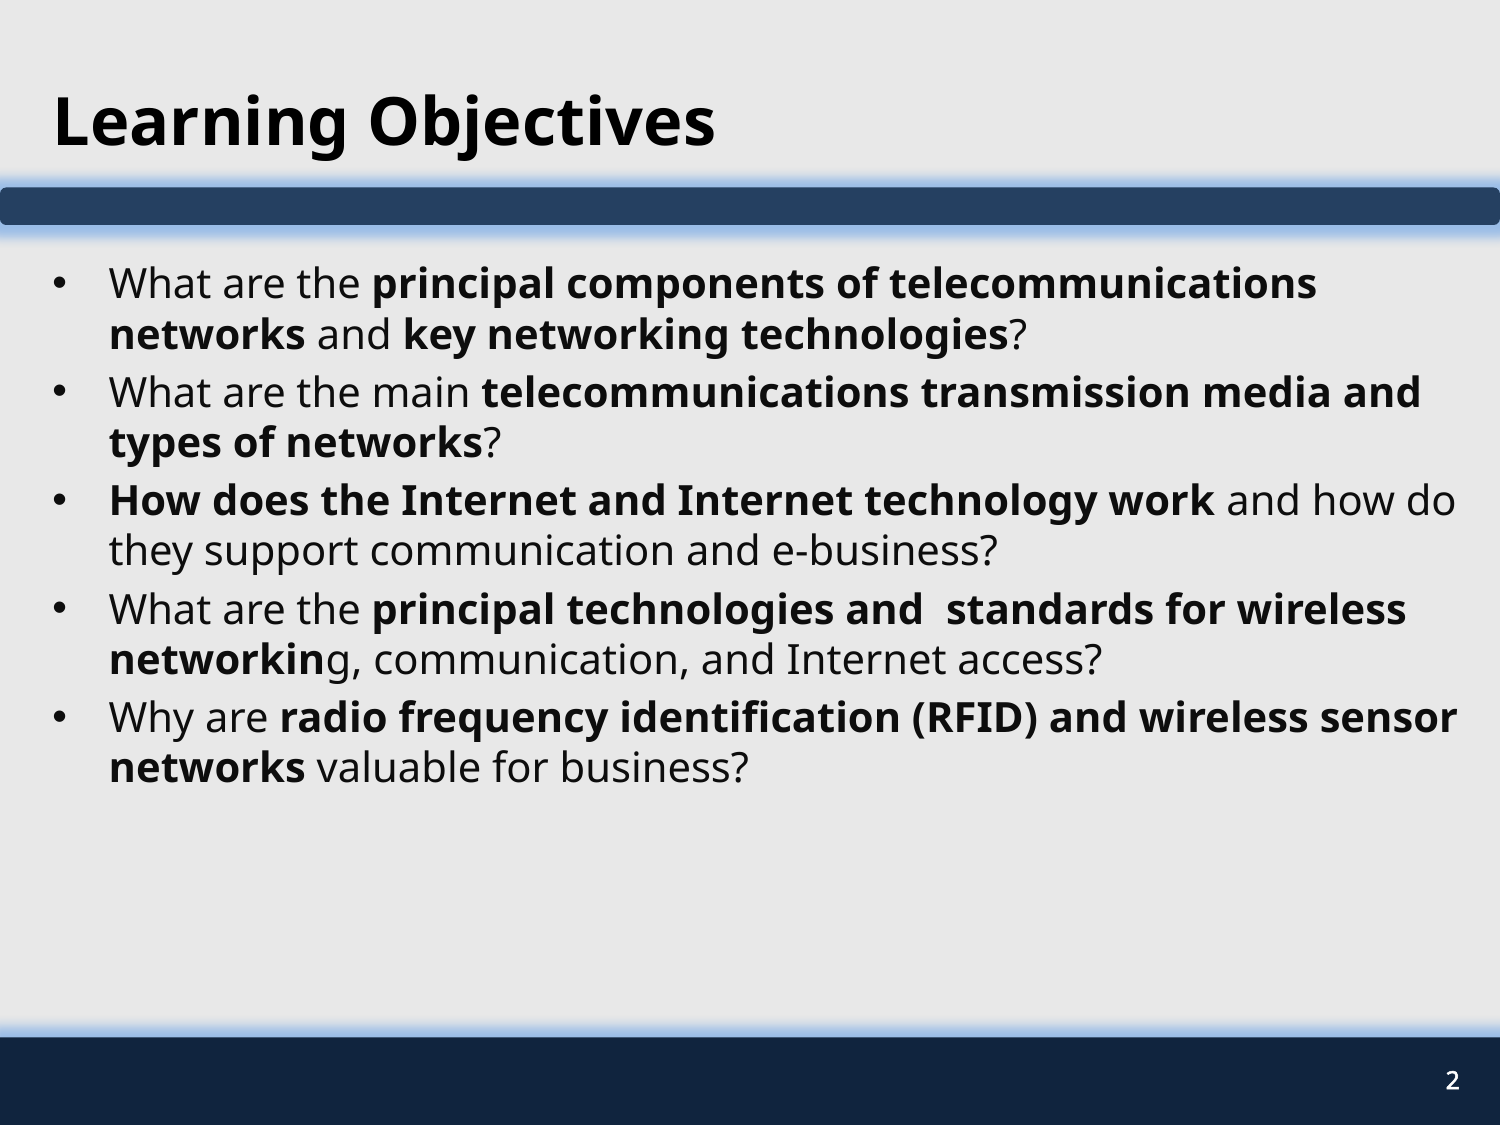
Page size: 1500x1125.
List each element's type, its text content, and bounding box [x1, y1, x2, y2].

slide_number 2 [1412, 1050, 1475, 1113]
list What are the principal components of telecommunications networks and key networking technologies? What are the main telecommunications transmission media and types of networks? How does the Internet and Internet technology work and how do they support communication and e-business? What are the principal technologies and standards for wireless networking, communication, and Internet access? Why are radio frequency identification (RFID) and wireless sensor networks valuable for business? [37, 249, 1475, 1025]
title Learning Objectives [37, 62, 1338, 176]
